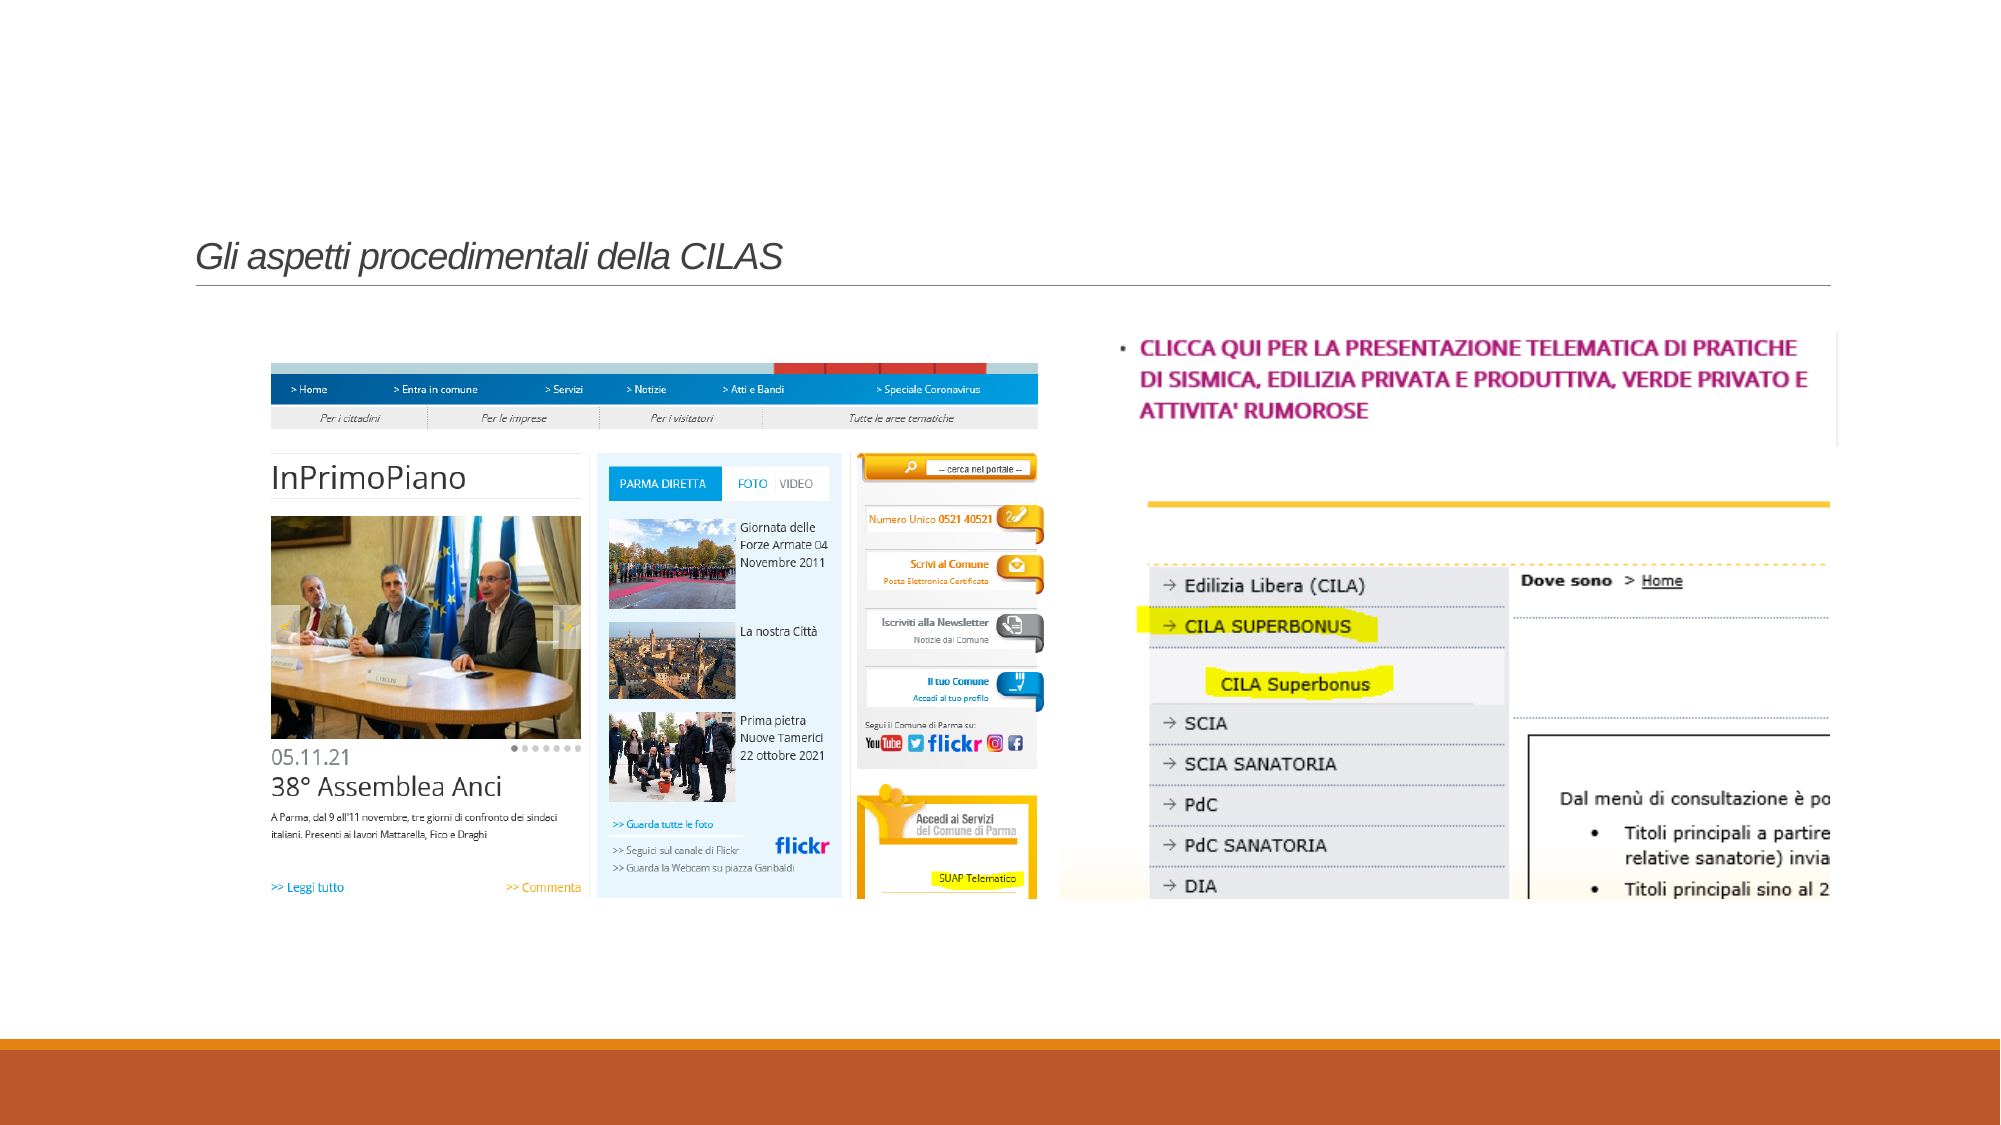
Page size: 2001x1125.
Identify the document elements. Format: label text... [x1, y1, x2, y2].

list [264, 362, 1061, 900]
picture [1059, 499, 1831, 900]
picture [1107, 330, 1865, 448]
title Gli aspetti procedimentali della CILAS [180, 47, 1830, 285]
